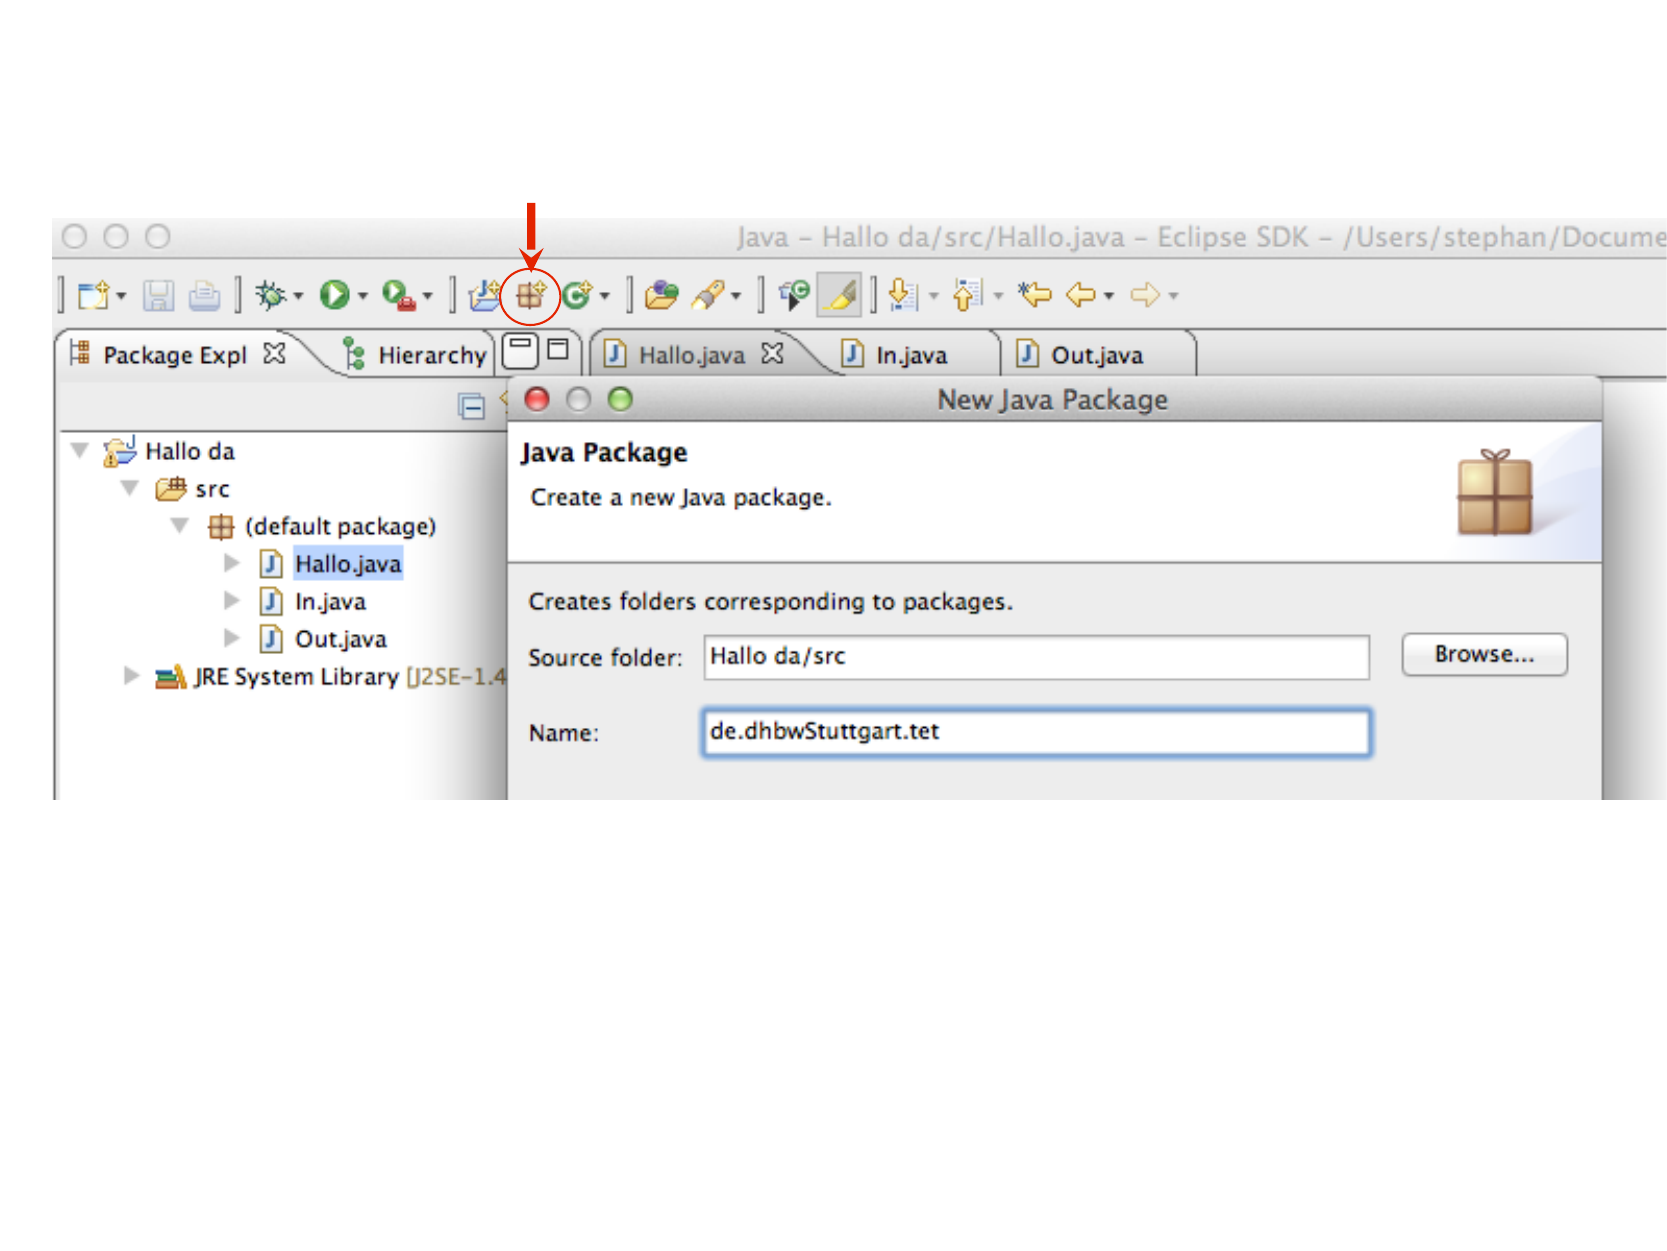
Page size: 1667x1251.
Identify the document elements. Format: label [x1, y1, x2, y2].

picture [51, 218, 1667, 801]
